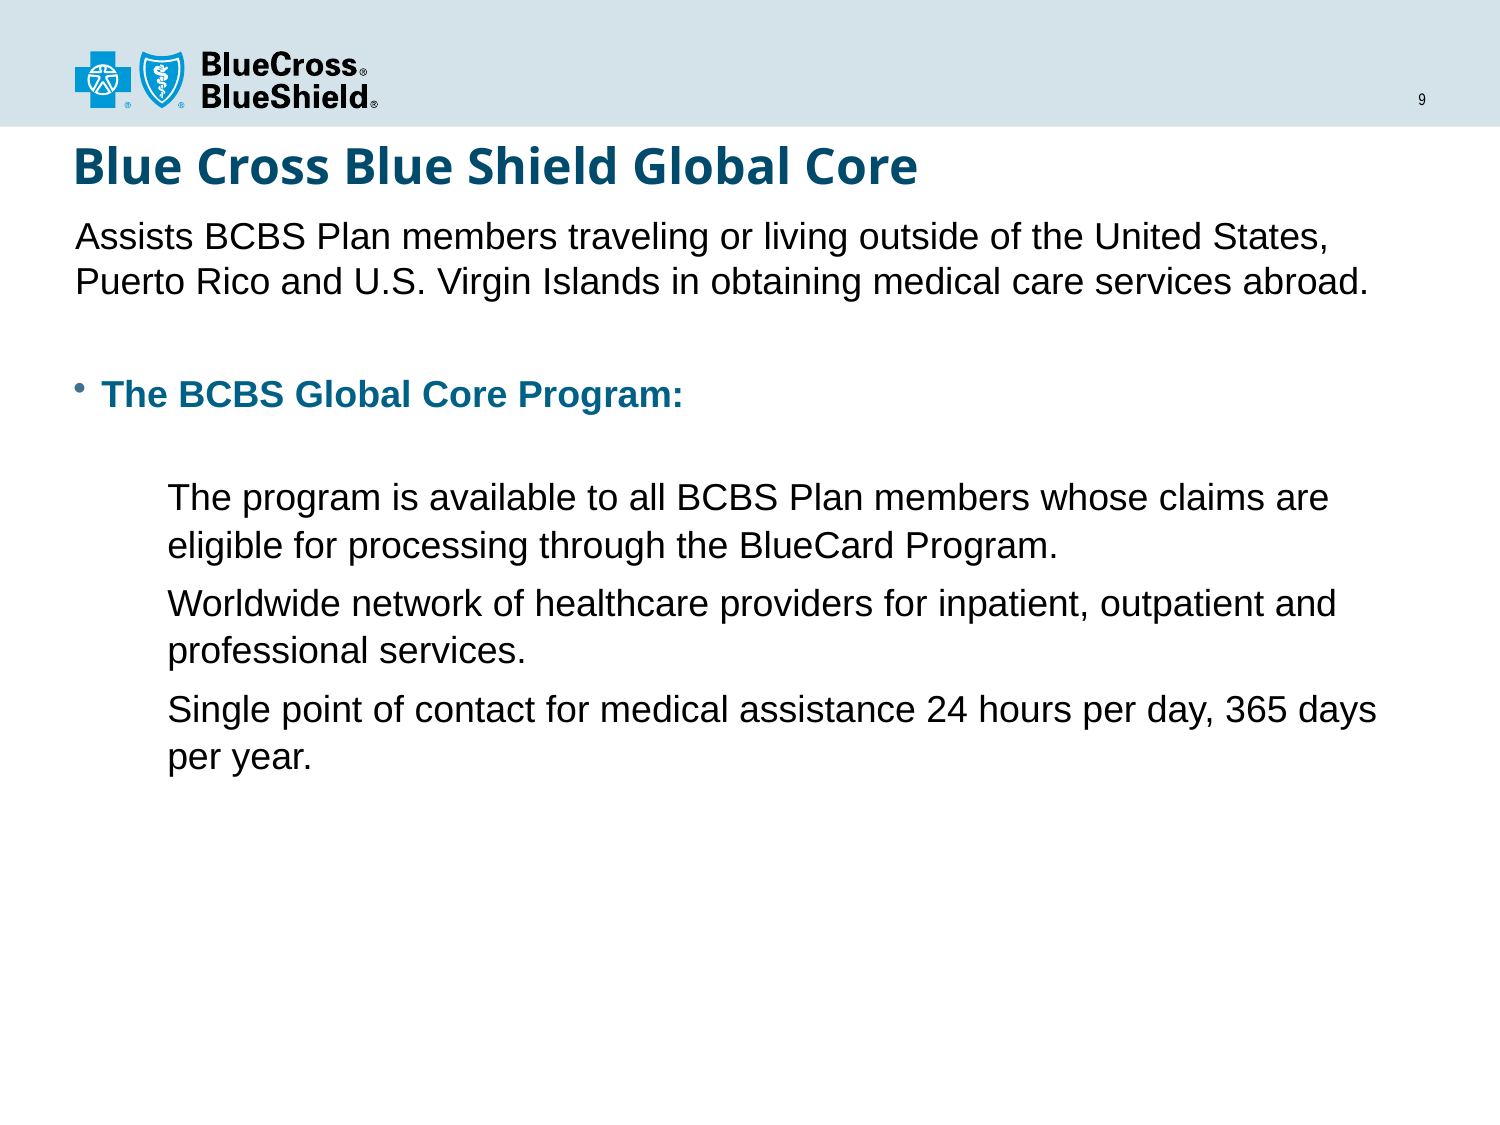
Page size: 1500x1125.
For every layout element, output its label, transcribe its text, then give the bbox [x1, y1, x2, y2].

title Blue Cross Blue Shield Global Core [72, 131, 1423, 244]
picture [178, 101, 185, 109]
text_box The BCBS Global Core Program: The program is available to all BCBS Plan members whose claims are eligible for processing through the BlueCard Program. Worldwide network of healthcare providers for inpatient, outpatient and professional services. Single point of contact for medical assistance 24 hours per day, 365 days per year. [58, 362, 1396, 830]
list Assists BCBS Plan members traveling or living outside of the United States, Puerto Rico and U.S. Virgin Islands in obtaining medical care services abroad. [75, 212, 1425, 325]
picture [124, 101, 131, 109]
